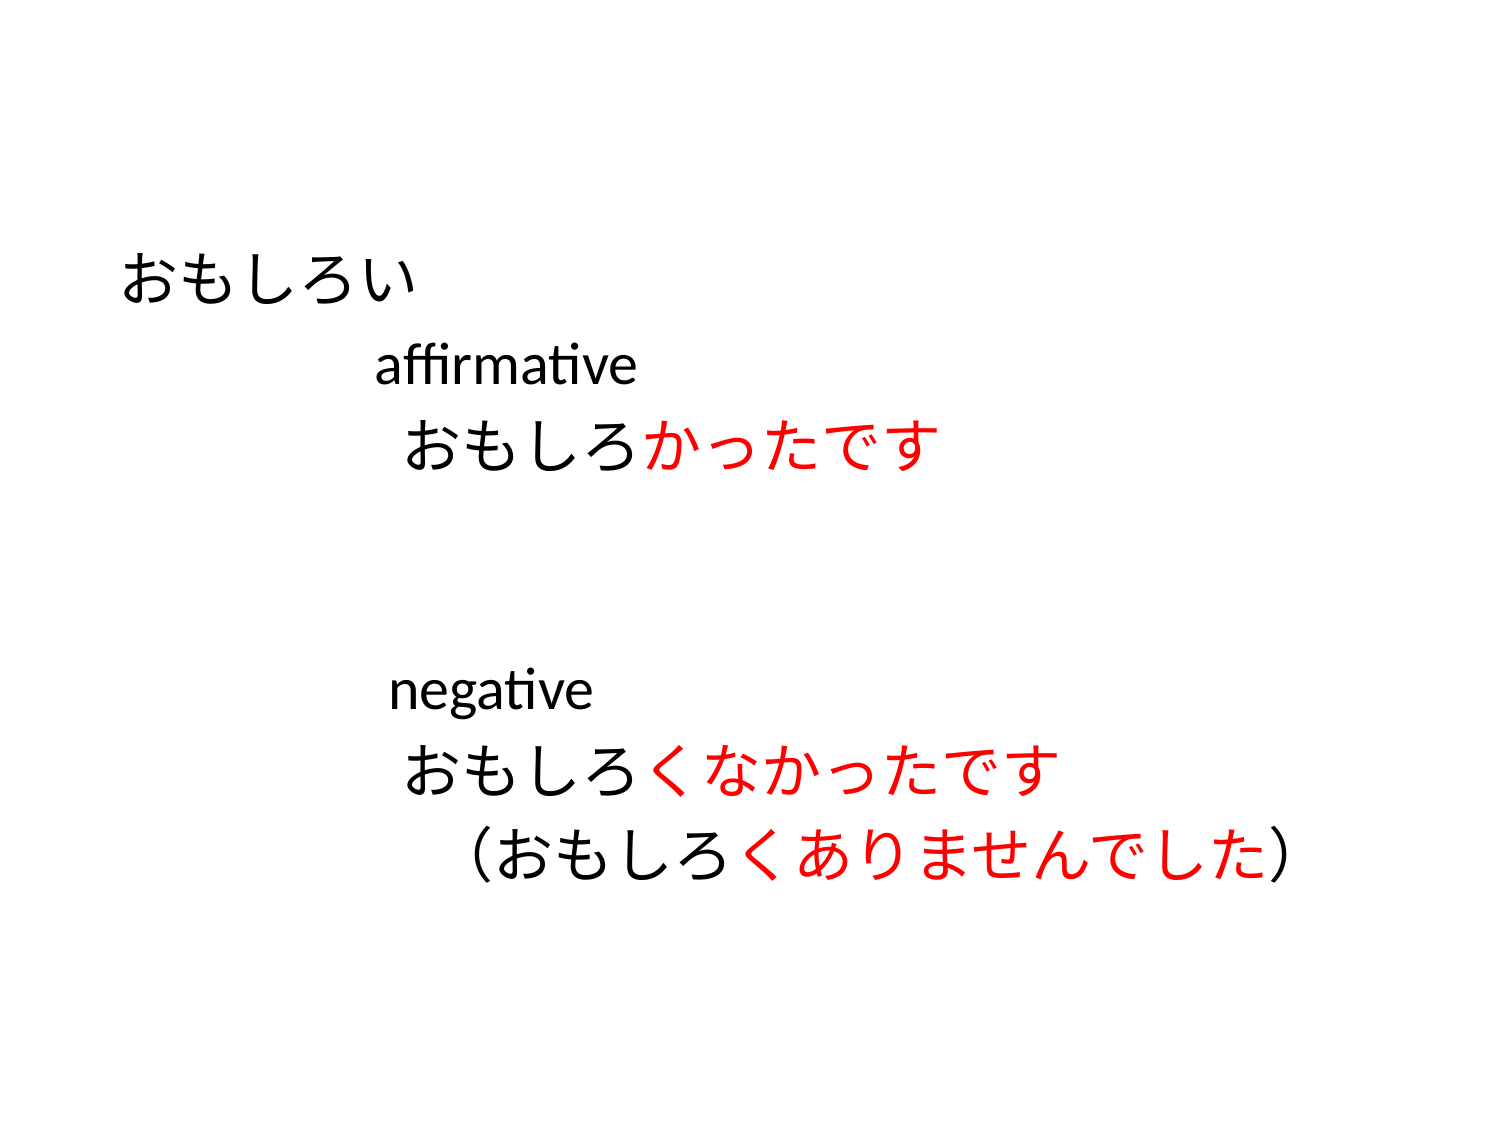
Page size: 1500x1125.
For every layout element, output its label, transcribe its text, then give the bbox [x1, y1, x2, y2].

list おもしろい affirmative おもしろかったです negative おもしろくなかったです （おもしろくありませんでした） [103, 233, 1397, 901]
